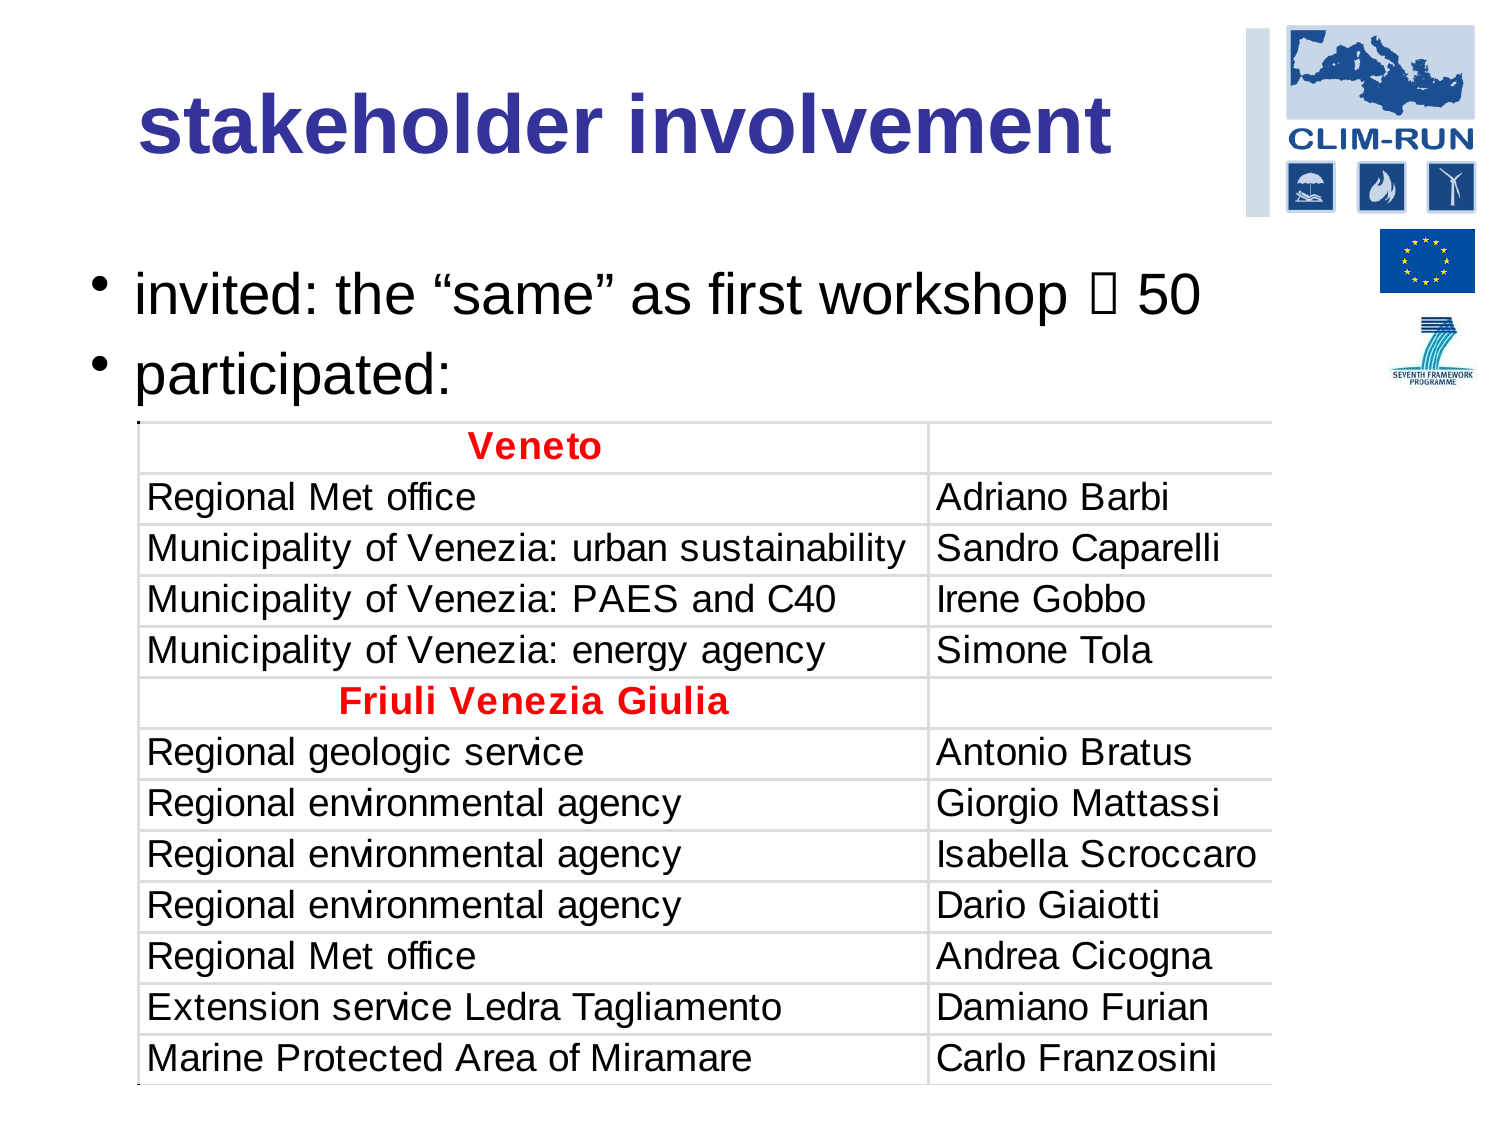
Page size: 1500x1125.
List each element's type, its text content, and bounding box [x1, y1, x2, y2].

picture [1381, 305, 1485, 390]
picture [1278, 18, 1483, 221]
text_box stakeholder involvement [0, 0, 1250, 242]
text_box invited: the “same” as first workshop  50 participated: [75, 262, 1313, 938]
picture [137, 420, 1276, 1088]
picture [1380, 229, 1475, 293]
